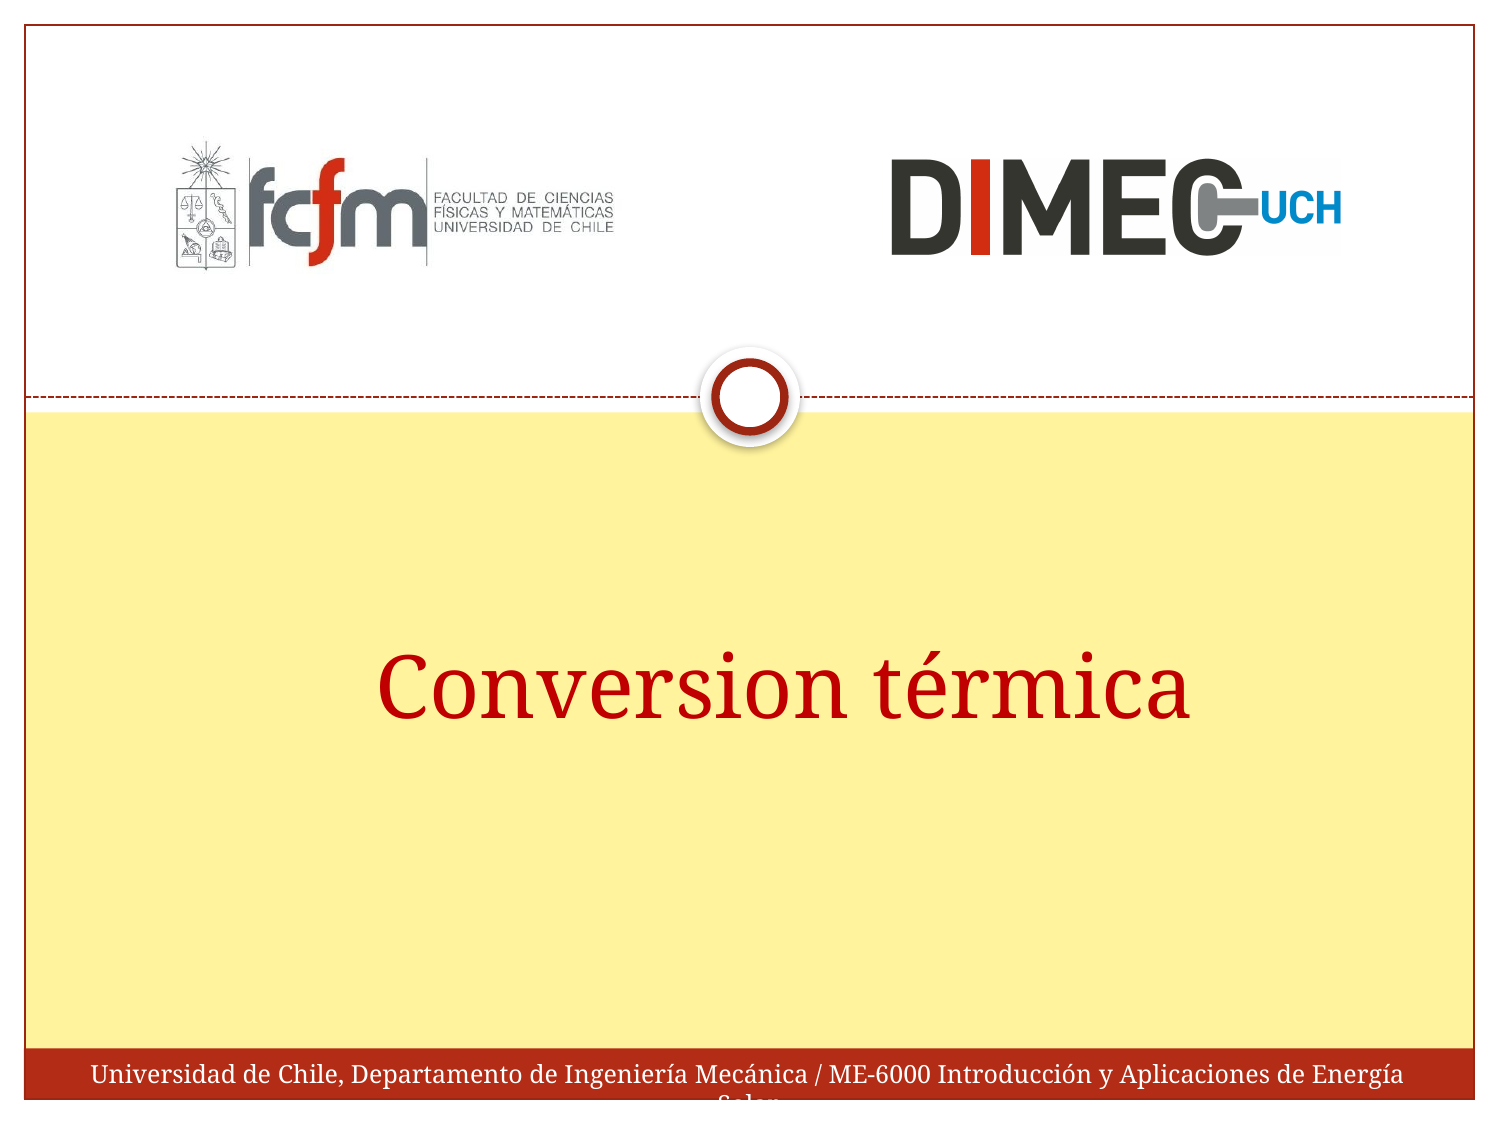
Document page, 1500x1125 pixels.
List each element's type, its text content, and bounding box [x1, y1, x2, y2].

picture [170, 135, 626, 279]
picture [891, 158, 1341, 256]
footer Universidad de Chile, Departamento de Ingeniería Mecánica / ME-6000 Introducción y Aplicaciones de Energía Solar [50, 1051, 1447, 1112]
title Conversion térmica [147, 456, 1423, 744]
